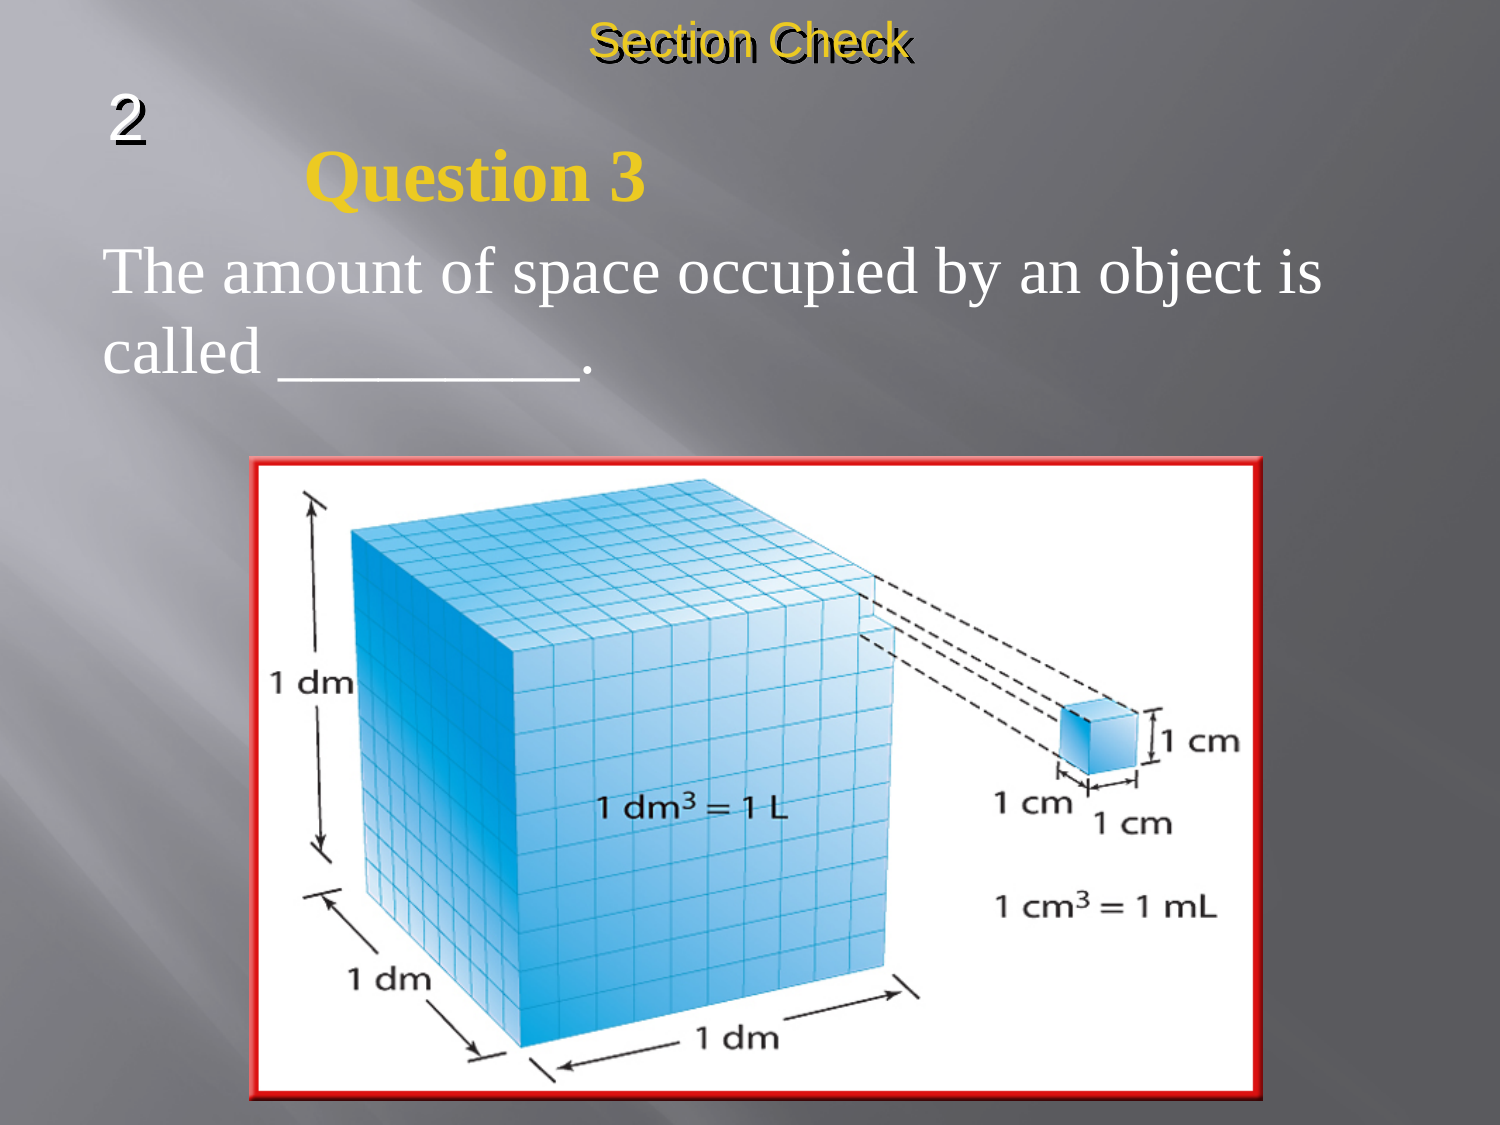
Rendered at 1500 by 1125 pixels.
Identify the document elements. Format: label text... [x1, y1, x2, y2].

text_box Section Check [572, 0, 925, 75]
text_box The amount of space occupied by an object is called _________. [87, 219, 1425, 395]
text_box 2 [93, 66, 160, 162]
text_box Question 3 [288, 128, 663, 225]
picture [249, 456, 1263, 1102]
